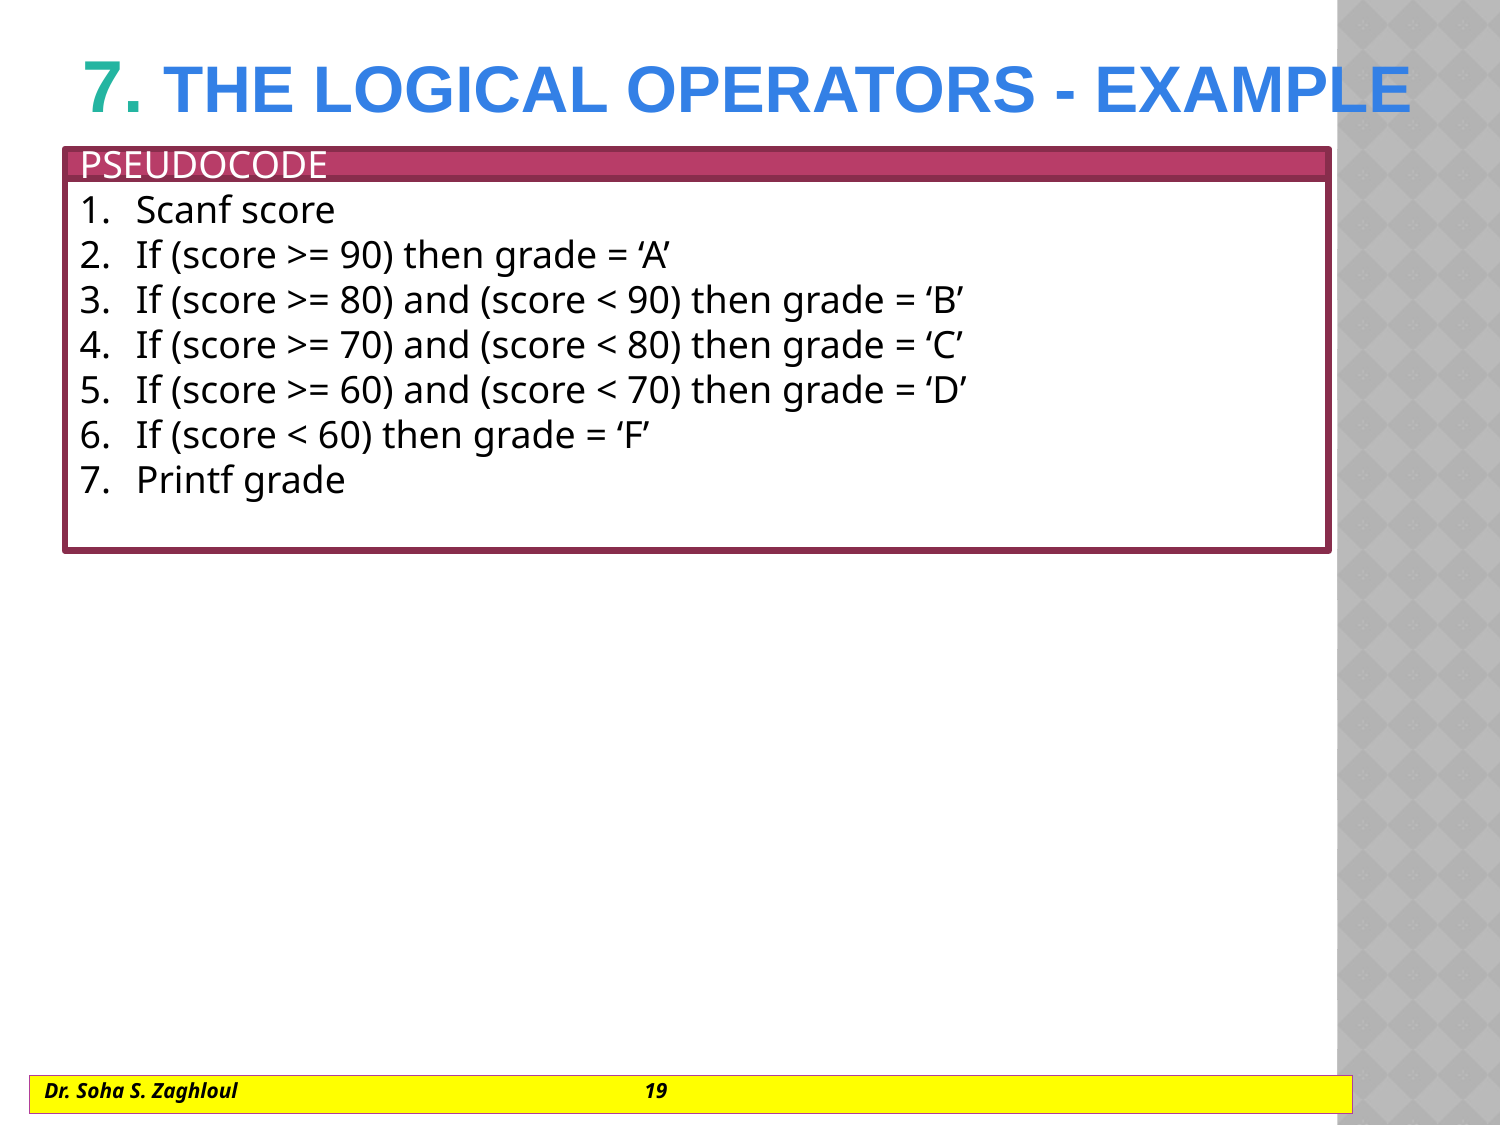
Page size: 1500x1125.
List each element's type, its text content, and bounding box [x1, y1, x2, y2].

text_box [64, 148, 1330, 552]
text_box Dr. Soha S. Zaghloul 19 [29, 1075, 1353, 1114]
title 7. The logical operators - example [75, 30, 1459, 128]
